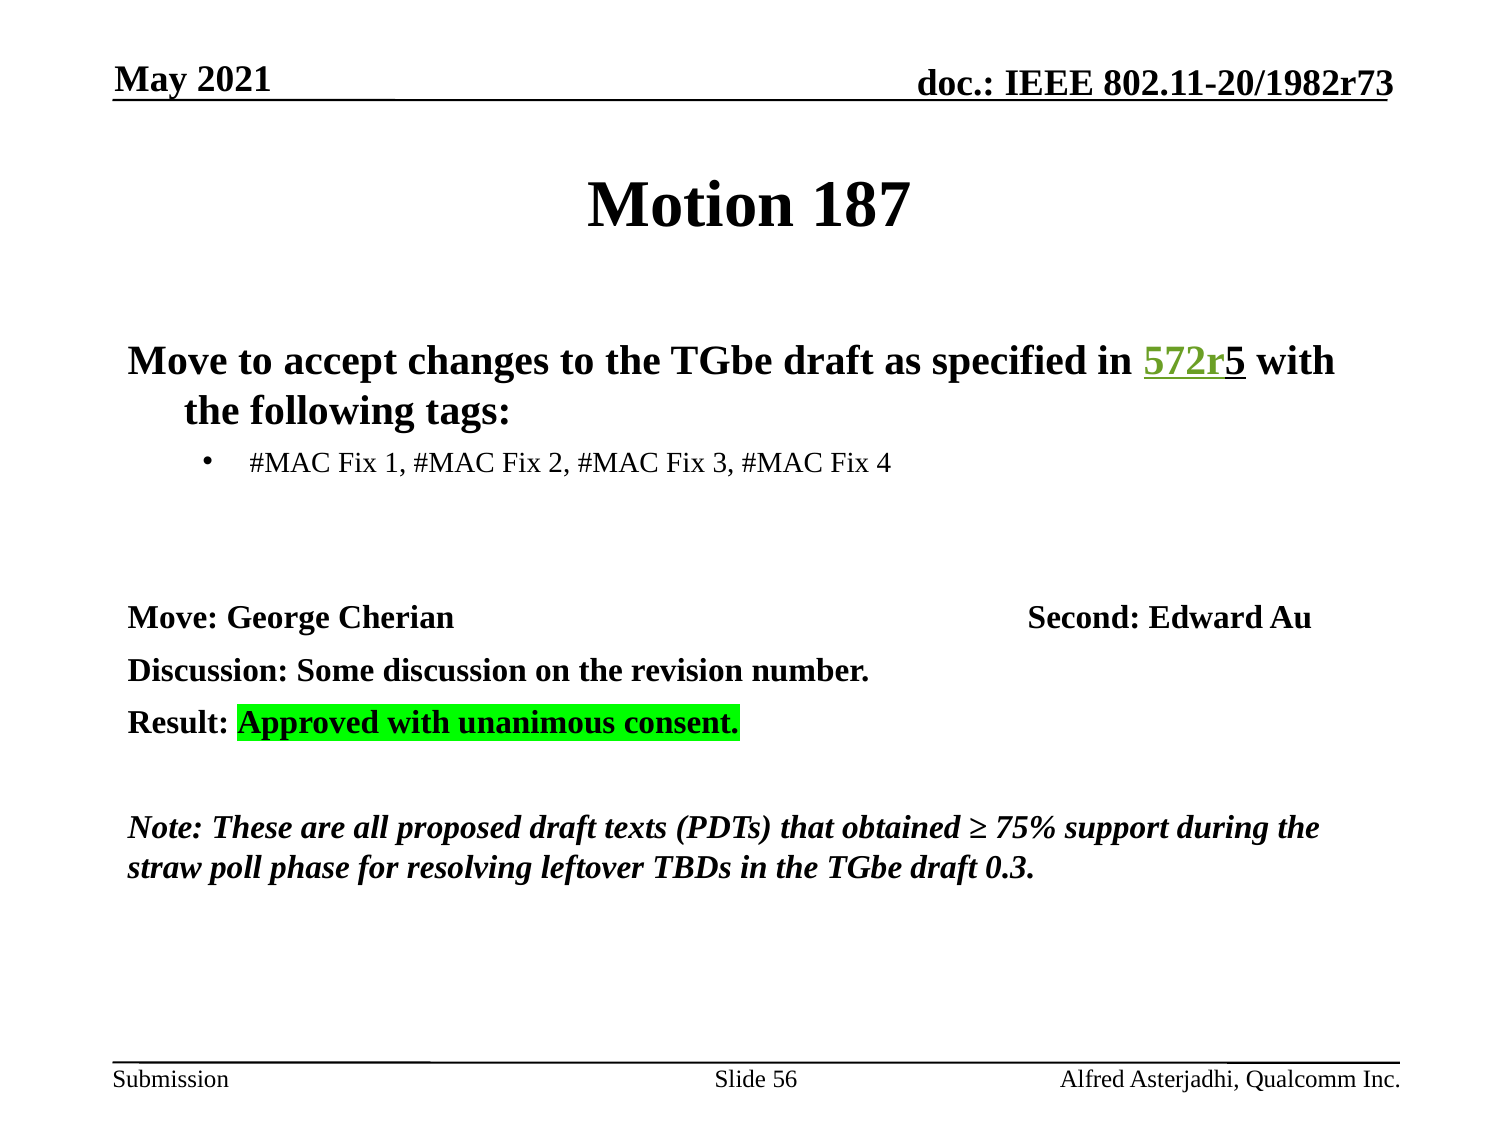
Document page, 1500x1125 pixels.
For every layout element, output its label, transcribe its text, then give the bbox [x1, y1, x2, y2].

title Motion 187 [112, 112, 1388, 288]
list Move to accept changes to the TGbe draft as specified in 572r5 with the following tags: #MAC Fix 1, #MAC Fix 2, #MAC Fix 3, #MAC Fix 4 Move: George Cherian Second: Edward Au Discussion: Some discussion on the revision number. Result: Approved with unanimous consent. Note: These are all proposed draft texts (PDTs) that obtained ≥ 75% support during the straw poll phase for resolving leftover TBDs in the TGbe draft 0.3. [112, 324, 1388, 1000]
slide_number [114, 54, 423, 100]
slide_number Slide 56 [712, 1061, 800, 1123]
footer Alfred Asterjadhi, Qualcomm Inc. [878, 1061, 1402, 1093]
